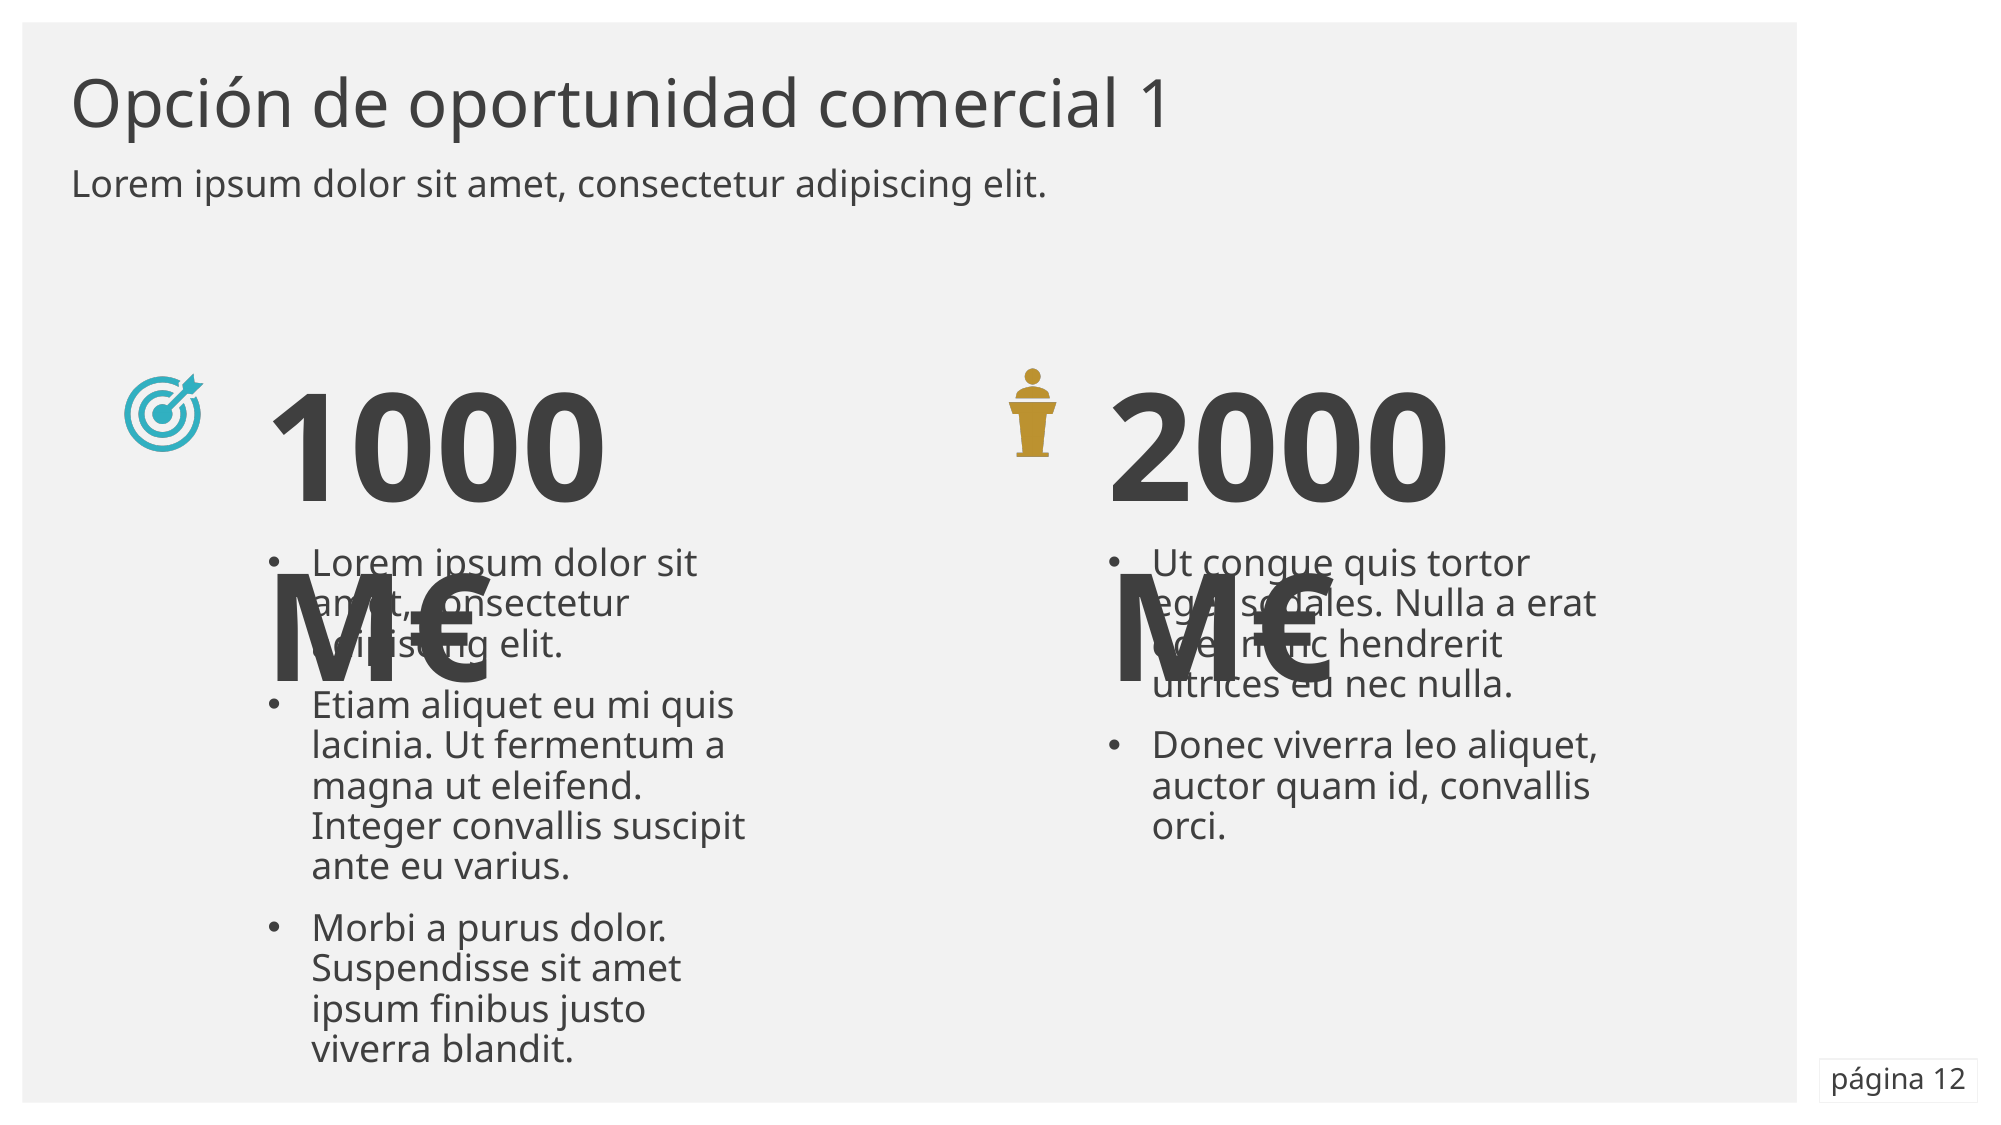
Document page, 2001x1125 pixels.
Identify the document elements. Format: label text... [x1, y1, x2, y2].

list Lorem ipsum dolor sit amet, consectetur adipiscing elit. Etiam aliquet eu mi quis lacinia. Ut fermentum a magna ut eleifend. Integer convallis suscipit ante eu varius. Morbi a purus dolor. Suspendisse sit amet ipsum finibus justo viverra blandit. [267, 543, 772, 1045]
list Ut congue quis tortor eget sodales. Nulla a erat eget nunc hendrerit ultrices eu nec nulla. Donec viverra leo aliquet, auctor quam id, convallis orci. [1107, 543, 1612, 1045]
slide_number página ‹#› [1819, 1058, 1978, 1103]
list 1000 M€ [265, 351, 809, 516]
picture [984, 352, 1080, 472]
picture [116, 370, 212, 455]
list 2000 M€ [1107, 351, 1652, 517]
title Opción de oportunidad comercial 1 [70, 70, 1735, 142]
list Lorem ipsum dolor sit amet, consectetur adipiscing elit. [70, 165, 1735, 207]
